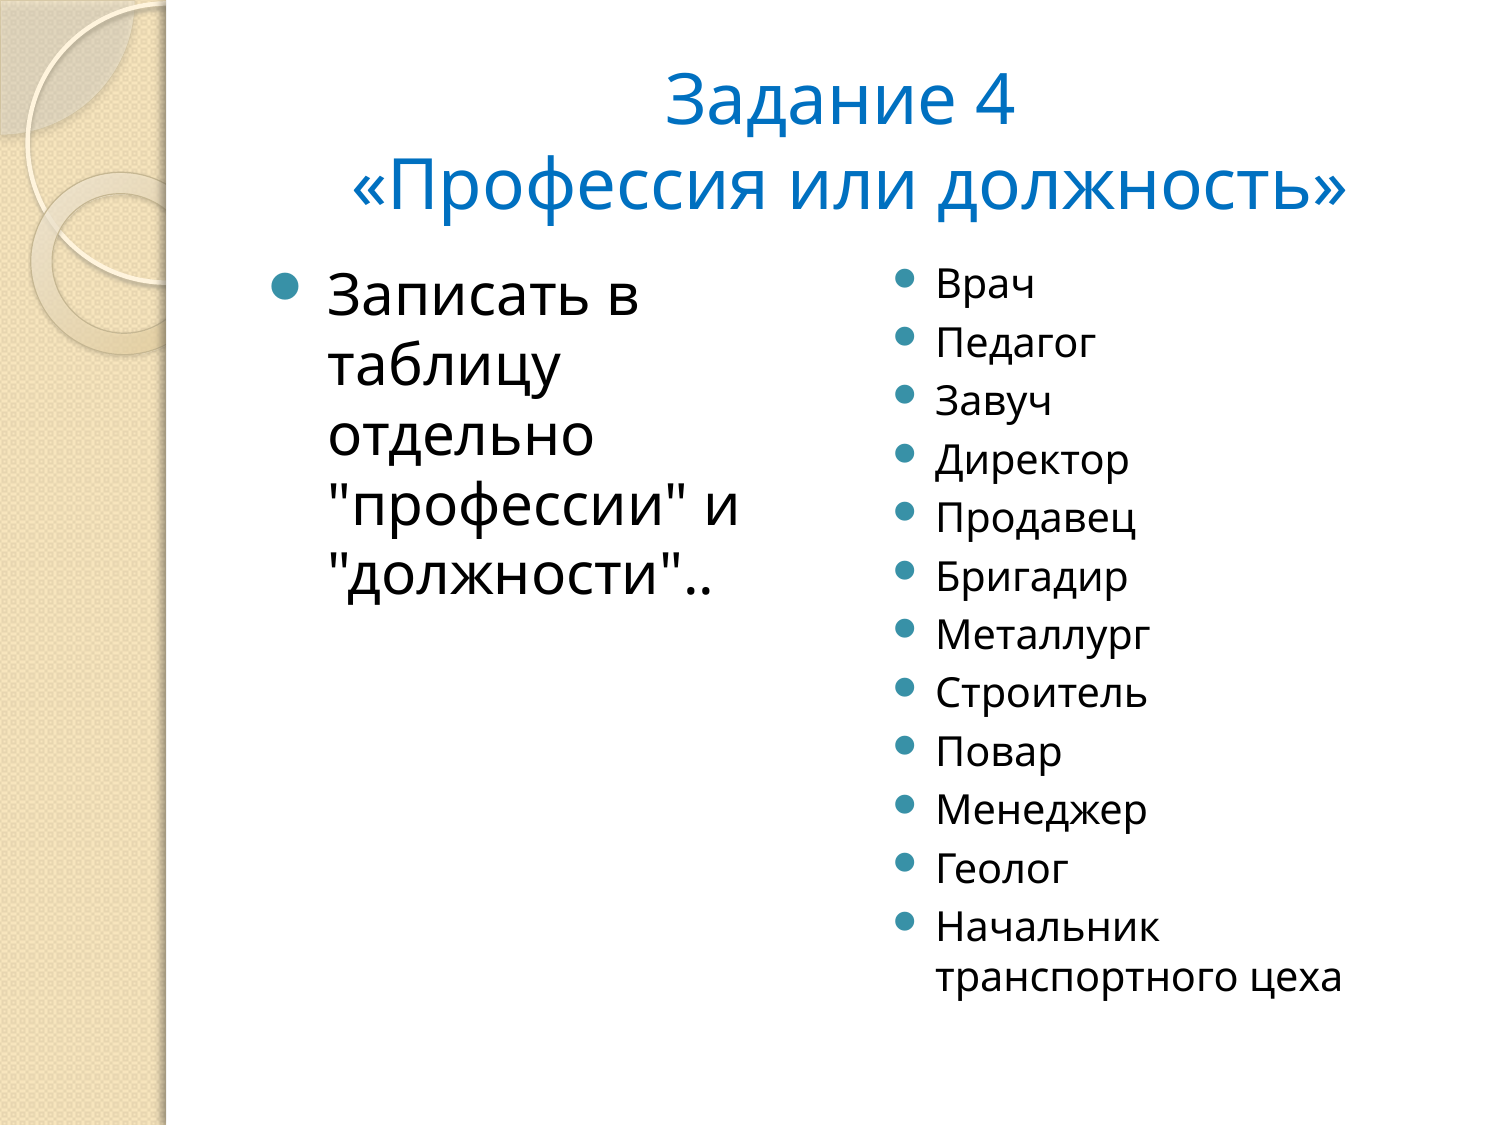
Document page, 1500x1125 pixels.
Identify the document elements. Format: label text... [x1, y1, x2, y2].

list Записать в таблицу отдельно "профессии" и "должности".. [235, 249, 836, 1015]
title Задание 4 «Профессия или должность» [235, 45, 1466, 233]
list Врач Педагог Завуч Директор Продавец Бригадир Металлург Строитель Повар Менеджер Геолог Начальник транспортного цеха [865, 249, 1466, 1015]
